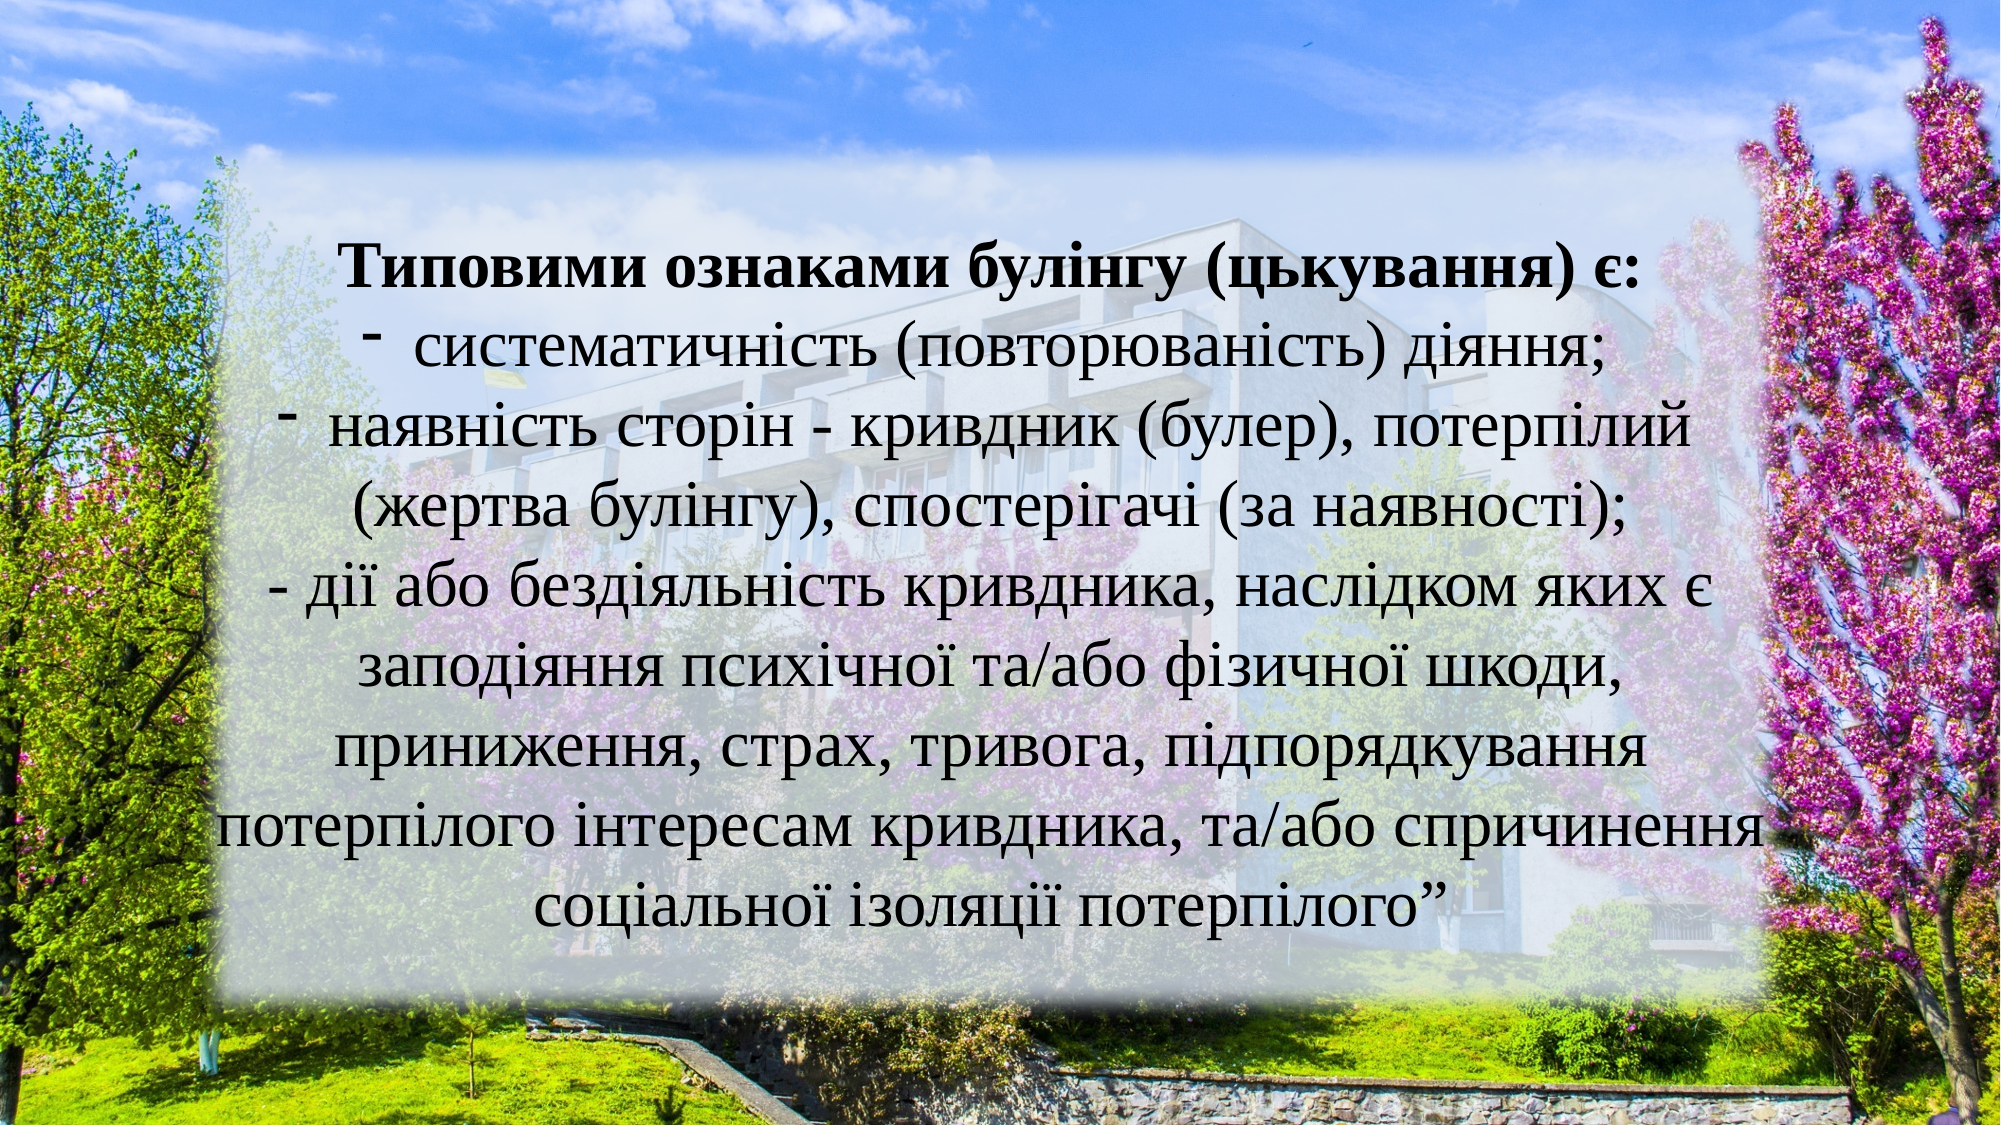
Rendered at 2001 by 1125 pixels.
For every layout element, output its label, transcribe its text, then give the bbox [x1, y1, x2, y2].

text_box Типовими ознаками булінгу (цькування) є: систематичність (повторюваність) діяння; наявність сторін - кривдник (булер), потерпілий (жертва булінгу), спостерігачі (за наявності); - дії або бездіяльність кривдника, наслідком яких є заподіяння психічної та/або фізичної шкоди, приниження, страх, тривога, підпорядкування потерпілого інтересам кривдника, та/або спричинення соціальної ізоляції потерпілого” [233, 174, 1753, 988]
picture [0, 0, 2001, 1125]
